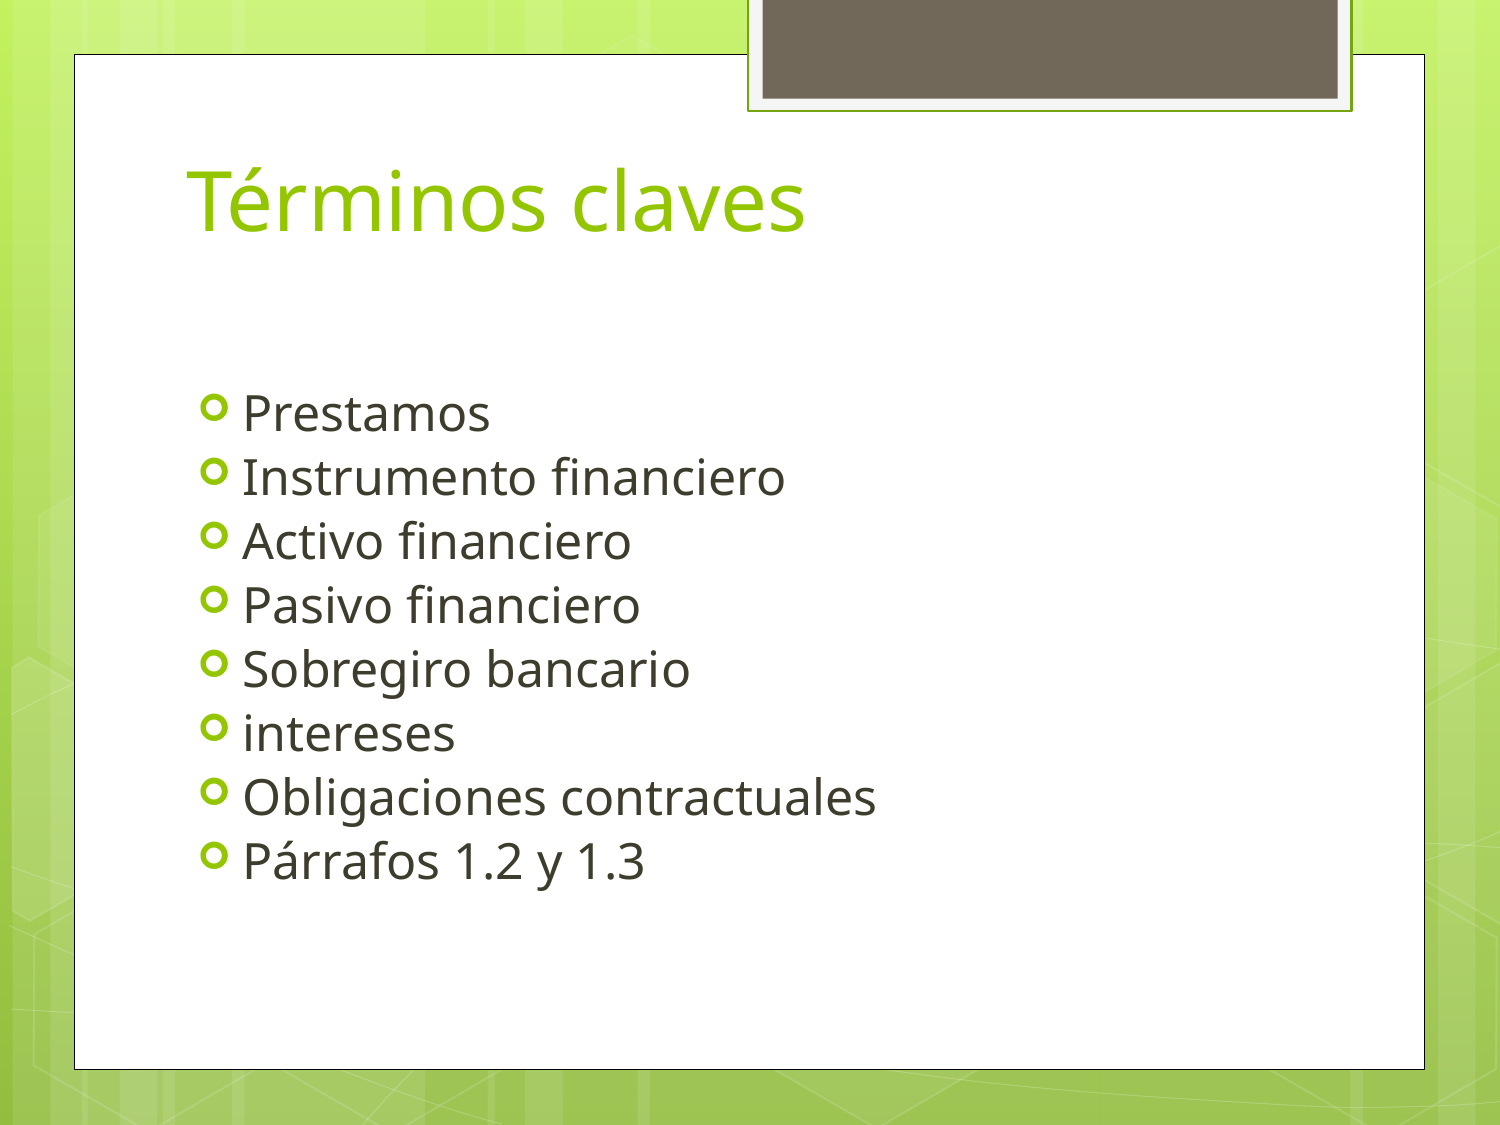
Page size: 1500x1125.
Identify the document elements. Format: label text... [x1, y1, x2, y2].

title Términos claves [171, 90, 1324, 256]
list Prestamos Instrumento financiero Activo financiero Pasivo financiero Sobregiro bancario intereses Obligaciones contractuales Párrafos 1.2 y 1.3 [171, 381, 1283, 957]
